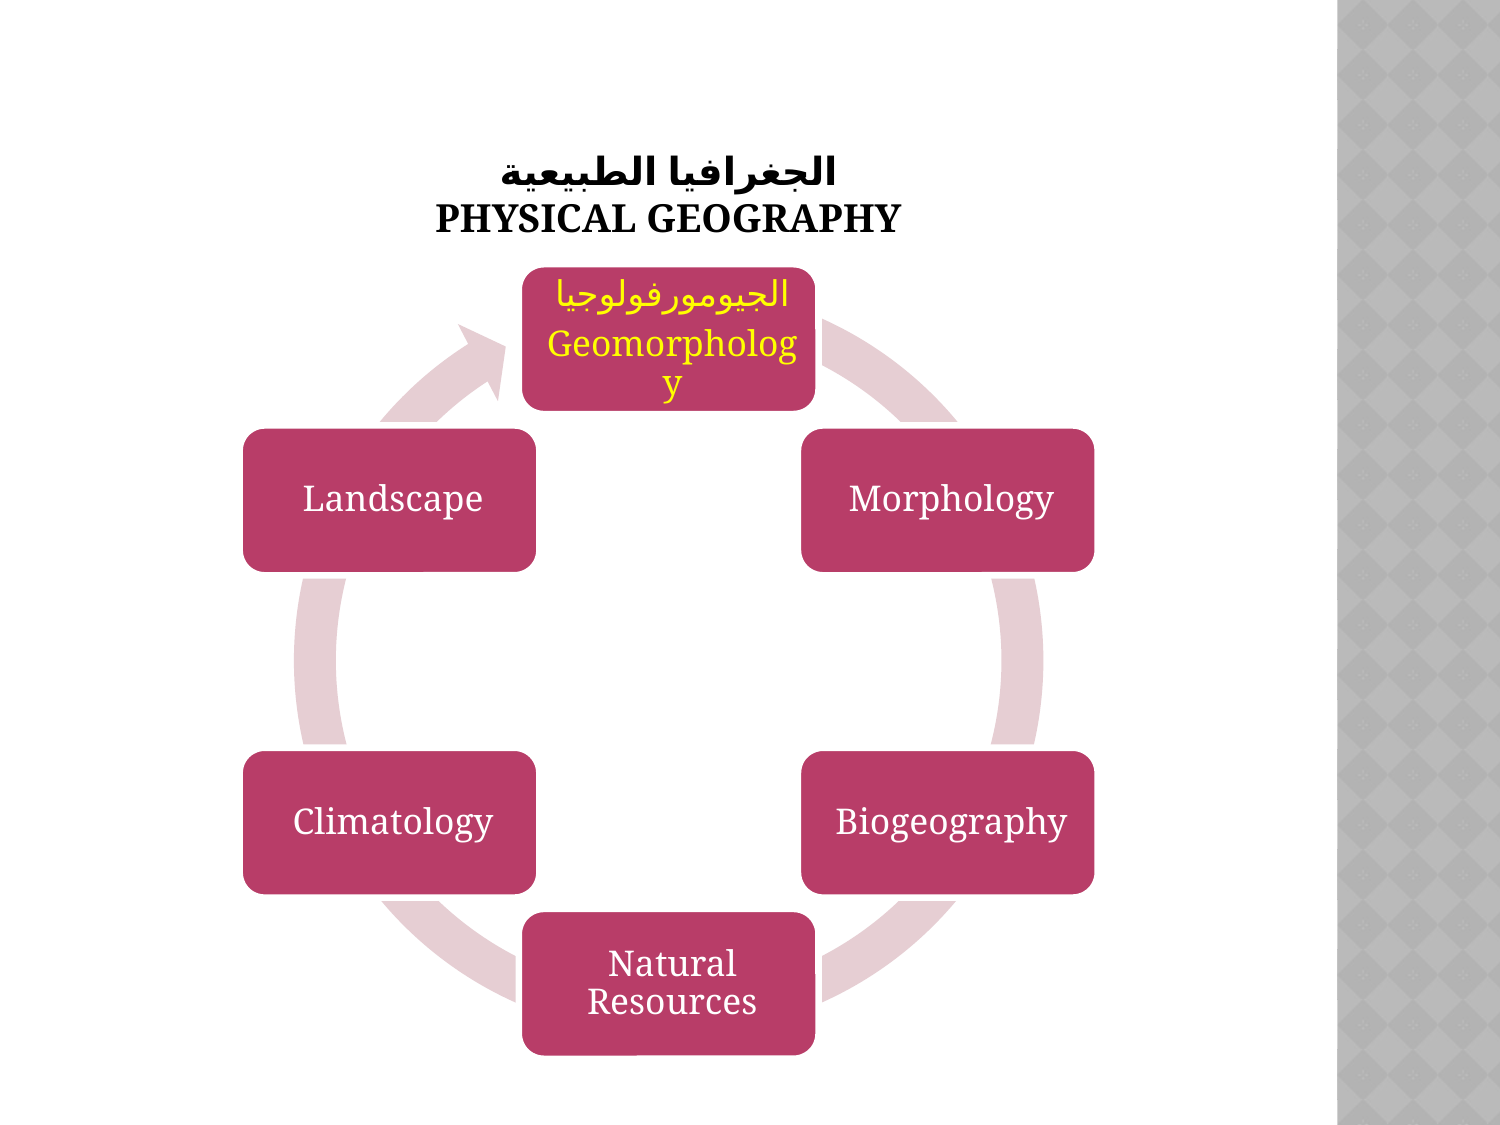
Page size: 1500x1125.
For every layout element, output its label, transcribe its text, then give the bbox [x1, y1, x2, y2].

title الجغرافيا الطبيعية Physical Geography [75, 52, 1263, 240]
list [74, 263, 1263, 1060]
